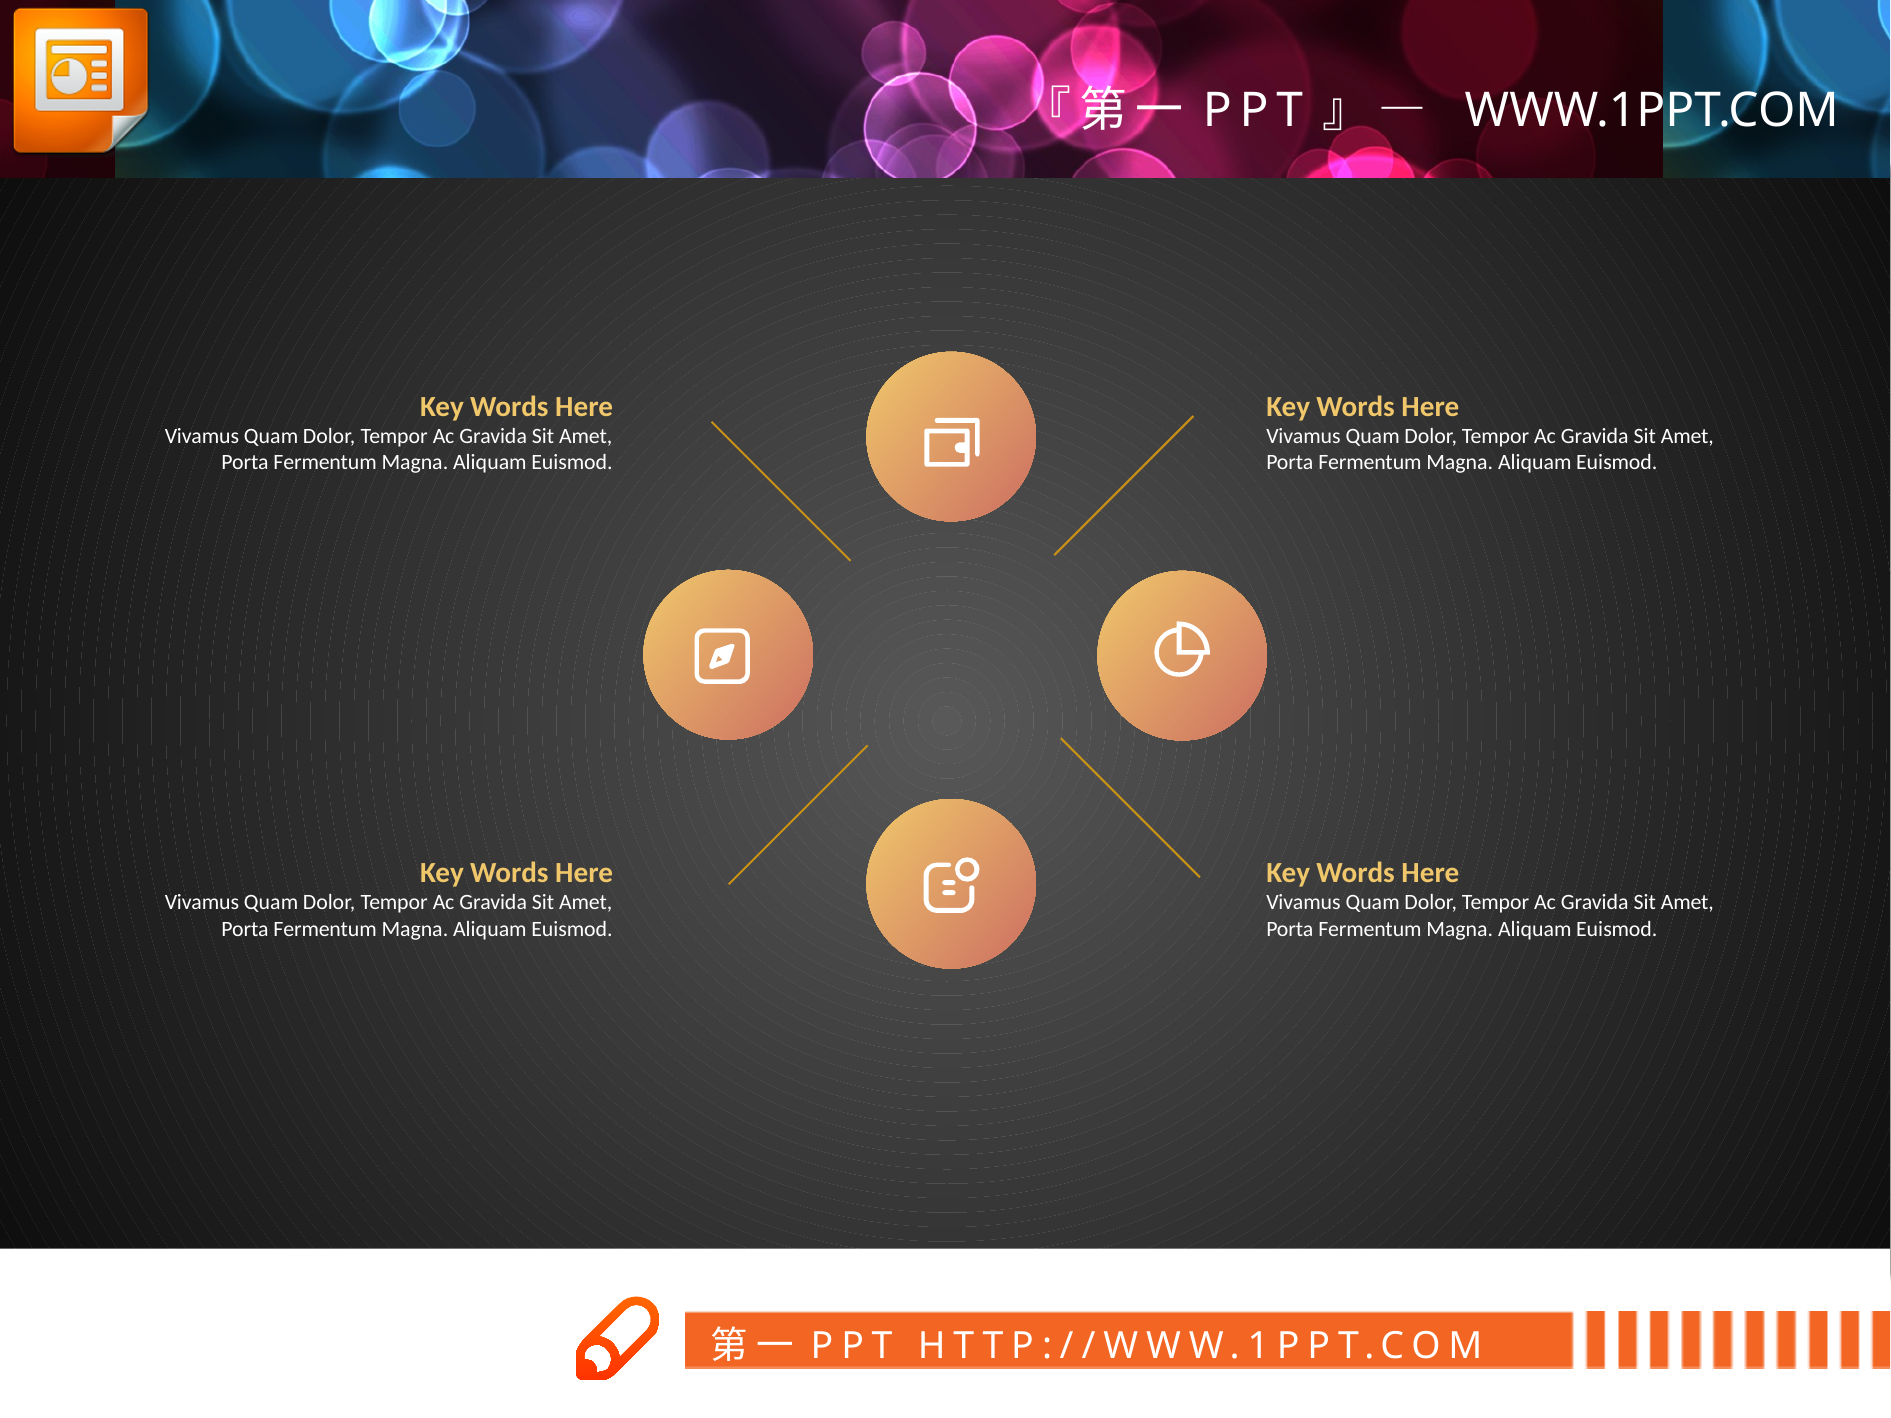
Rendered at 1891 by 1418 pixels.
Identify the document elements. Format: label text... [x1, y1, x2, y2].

picture [685, 1311, 1891, 1369]
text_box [866, 351, 1037, 522]
text_box Key Words Here Vivamus Quam Dolor, Tempor Ac Gravida Sit Amet, Porta Fermentum Magna. Aliquam Euismod. [1251, 810, 1750, 948]
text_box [643, 569, 814, 740]
text_box Key Words Here Vivamus Quam Dolor, Tempor Ac Gravida Sit Amet, Porta Fermentum Magna. Aliquam Euismod. [1251, 344, 1750, 482]
picture [0, 0, 1891, 178]
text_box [1097, 570, 1268, 741]
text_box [866, 798, 1037, 969]
text_box Key Words Here Vivamus Quam Dolor, Tempor Ac Gravida Sit Amet, Porta Fermentum Magna. Aliquam Euismod. [129, 344, 628, 482]
text_box Key Words Here Vivamus Quam Dolor, Tempor Ac Gravida Sit Amet, Porta Fermentum Magna. Aliquam Euismod. [129, 810, 628, 948]
